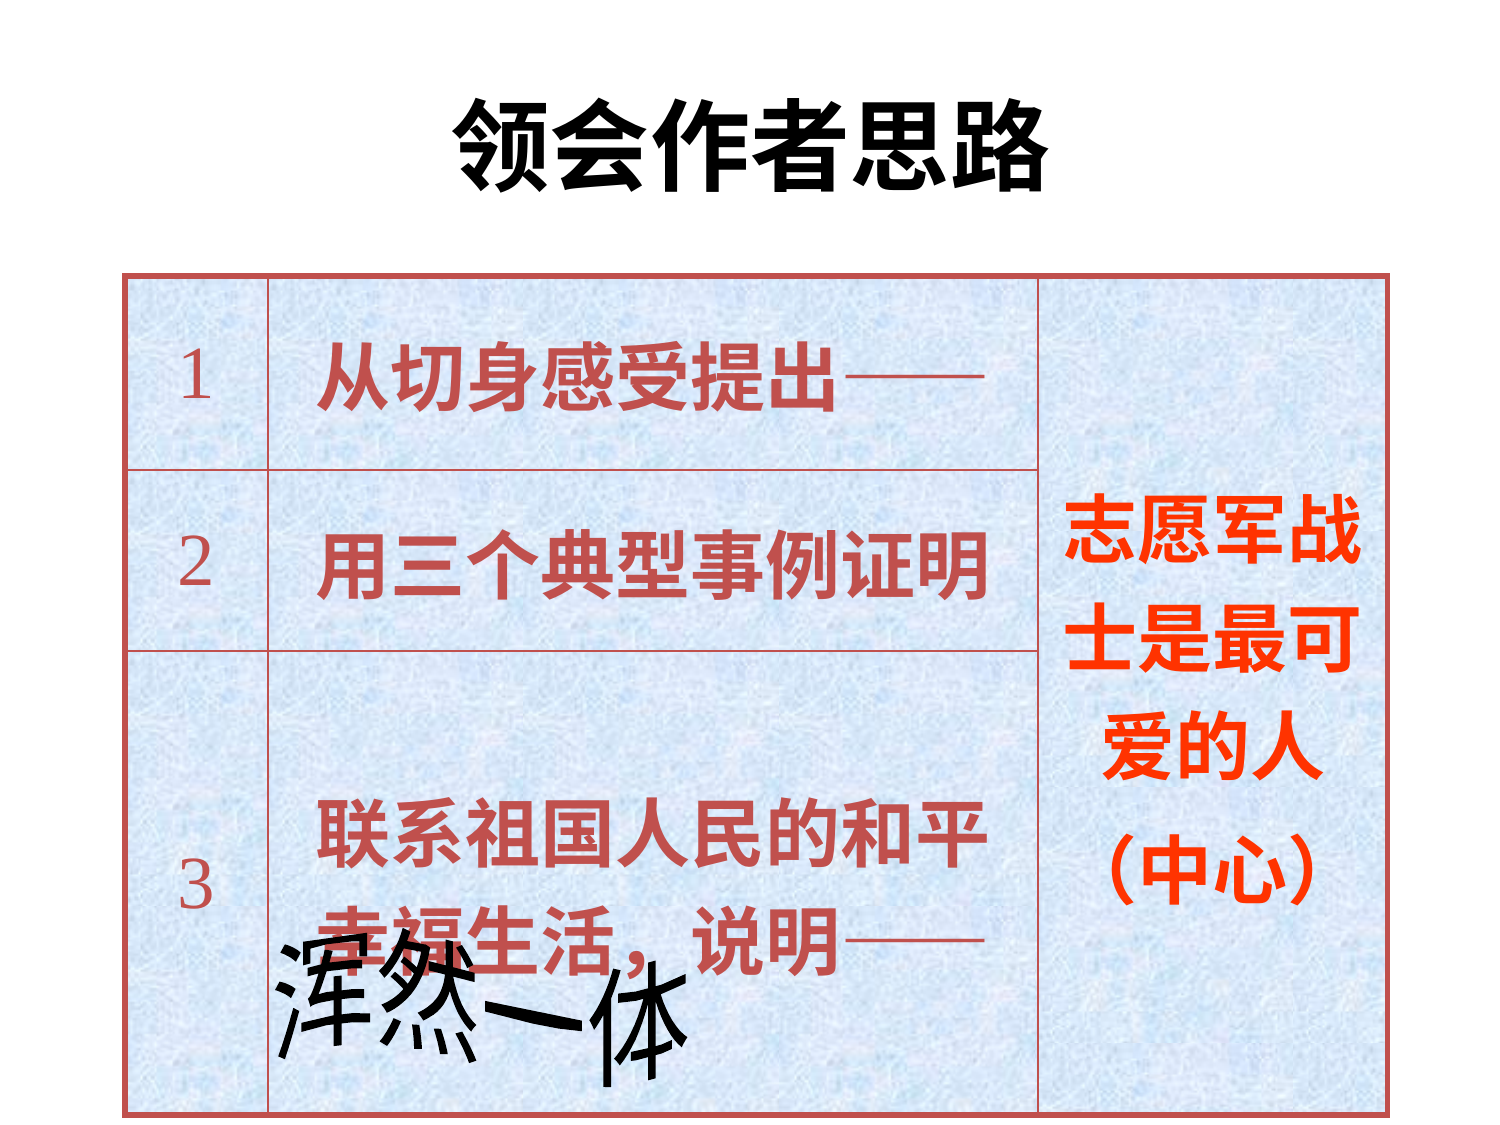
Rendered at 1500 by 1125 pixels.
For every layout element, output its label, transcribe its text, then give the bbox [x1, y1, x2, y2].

table_cell 用三个典型事例证明 [269, 471, 1037, 650]
table_header 从切身感受提出—— [269, 279, 1037, 469]
table_cell 联系祖国人民的和平幸福生活，说明—— [269, 652, 1037, 1112]
table_header 志愿军战士是最可爱的人 （中心） [1039, 279, 1385, 1112]
table_cell 2 [128, 471, 267, 650]
table_header 1 [128, 279, 267, 469]
table_cell 3 [128, 652, 267, 1112]
title 领会作者思路 [112, 49, 1388, 238]
